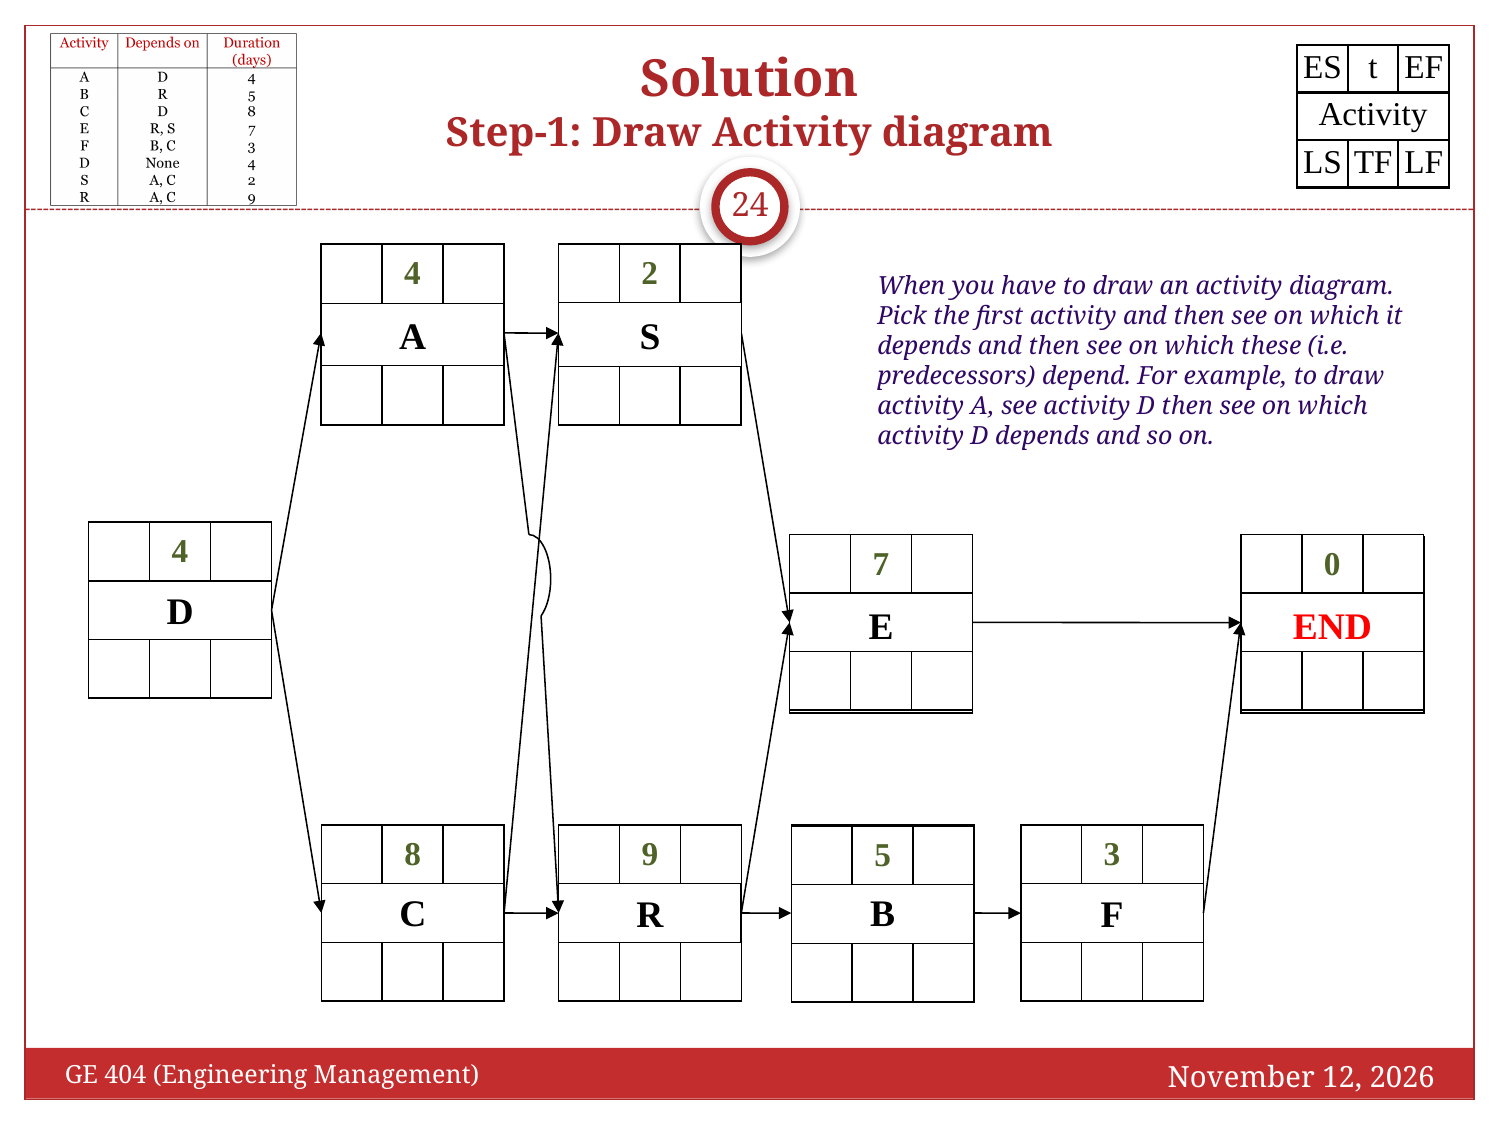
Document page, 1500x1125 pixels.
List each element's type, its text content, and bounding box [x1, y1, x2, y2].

picture [50, 29, 298, 214]
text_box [88, 521, 265, 699]
footer GE 404 (Engineering Management) [50, 1051, 638, 1112]
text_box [271, 243, 501, 608]
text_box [972, 534, 1424, 914]
slide_number 24 [712, 169, 788, 243]
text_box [271, 609, 497, 1002]
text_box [503, 332, 742, 1002]
title Solution Step-1: Draw Activity diagram [302, 37, 1450, 162]
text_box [1296, 44, 1450, 188]
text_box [749, 332, 973, 821]
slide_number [950, 1050, 1450, 1111]
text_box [748, 824, 967, 1003]
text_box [503, 243, 742, 331]
text_box When you have to draw an activity diagram. Pick the first activity and then see on which it depends and then see on which these (i.e. predecessors) depend. For example, to draw activity A, see activity D then see on which activity D depends and so on. [862, 262, 1438, 457]
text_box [973, 923, 1204, 1002]
